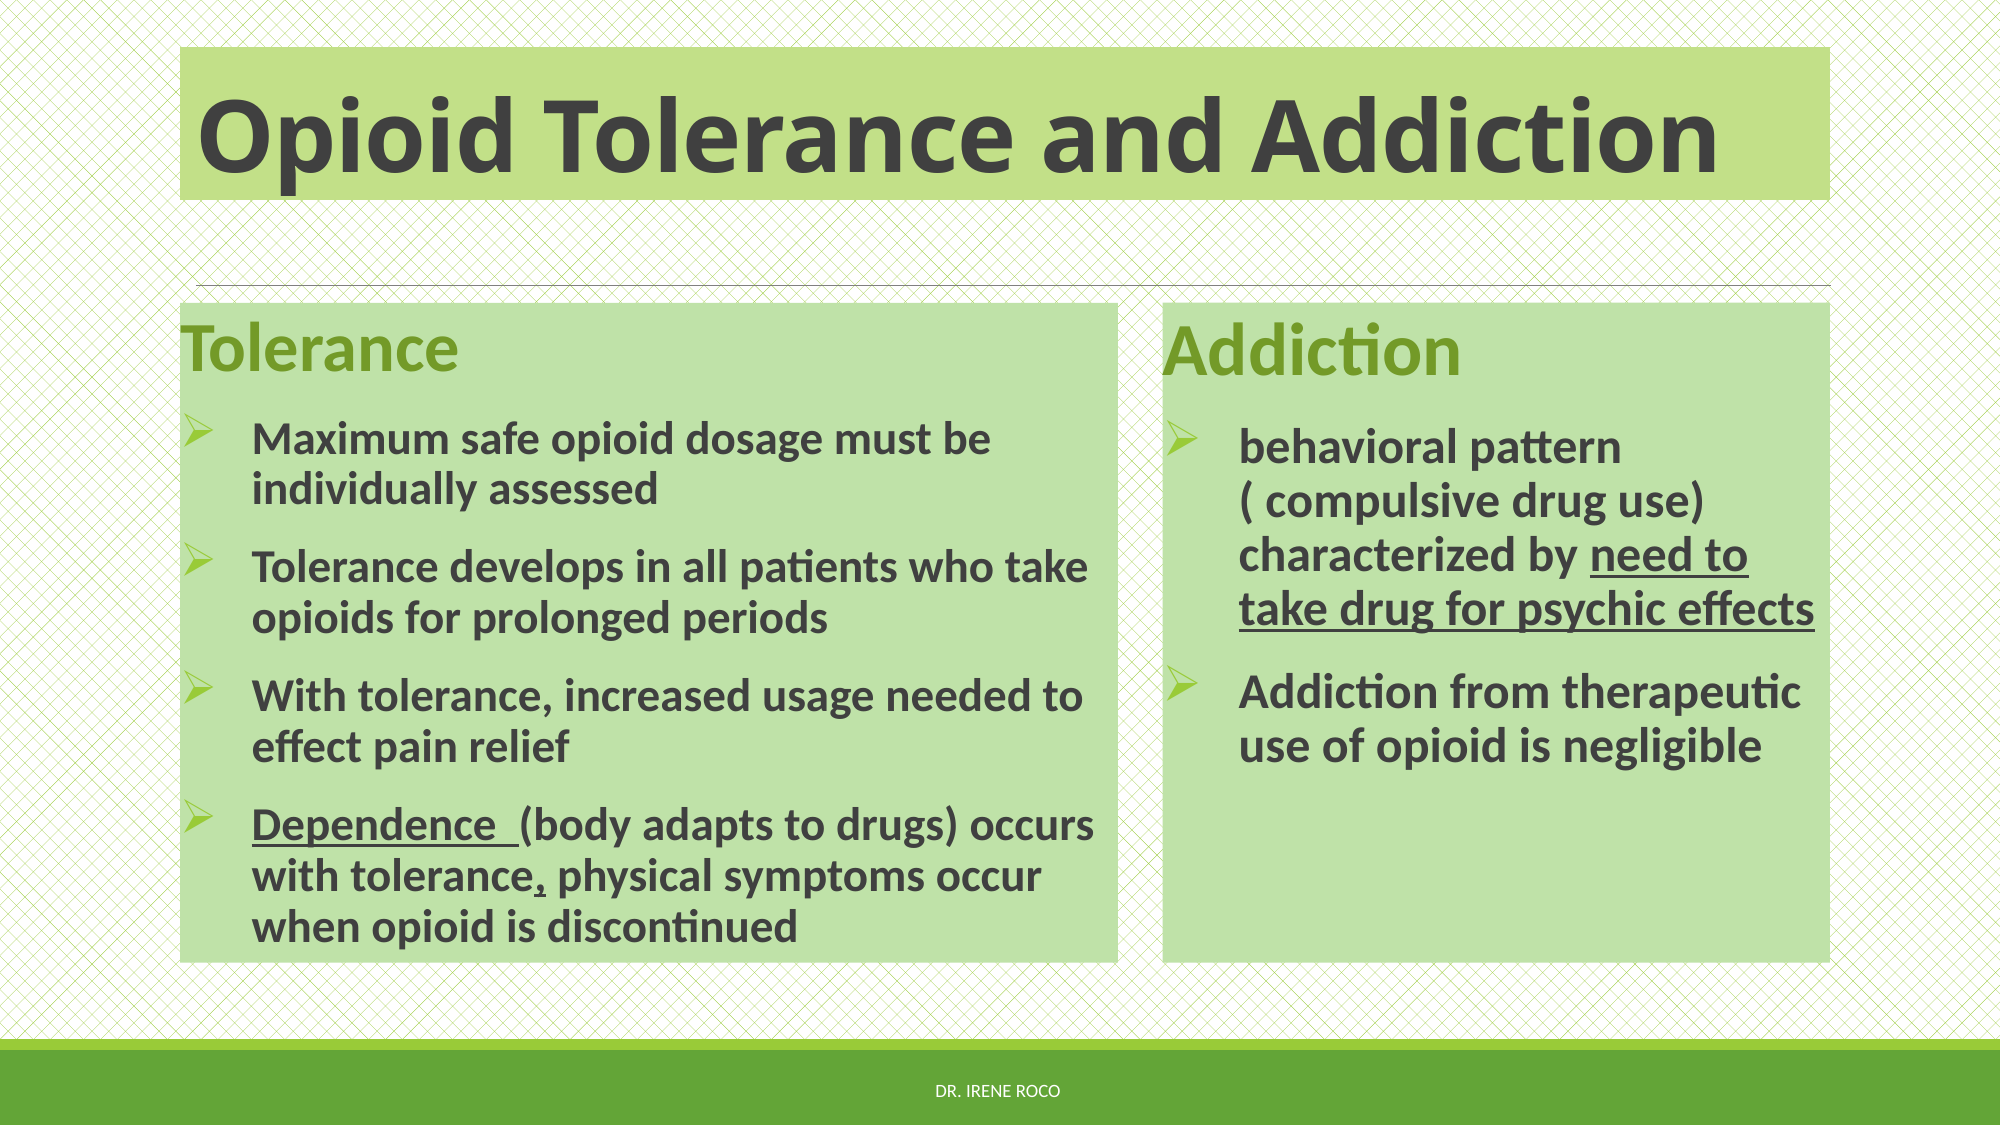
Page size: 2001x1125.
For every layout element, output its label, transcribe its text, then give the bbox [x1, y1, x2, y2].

title Opioid Tolerance and Addiction [180, 47, 1830, 200]
list Tolerance Maximum safe opioid dosage must be individually assessed Tolerance develops in all patients who take opioids for prolonged periods With tolerance, increased usage needed to effect pain relief Dependence (body adapts to drugs) occurs with tolerance, physical symptoms occur when opioid is discontinued [180, 302, 1118, 963]
footer Dr. Irene Roco [604, 1059, 1396, 1120]
text_box Addiction behavioral pattern ( compulsive drug use) characterized by need to take drug for psychic effects Addiction from therapeutic use of opioid is negligible [1162, 302, 1830, 963]
